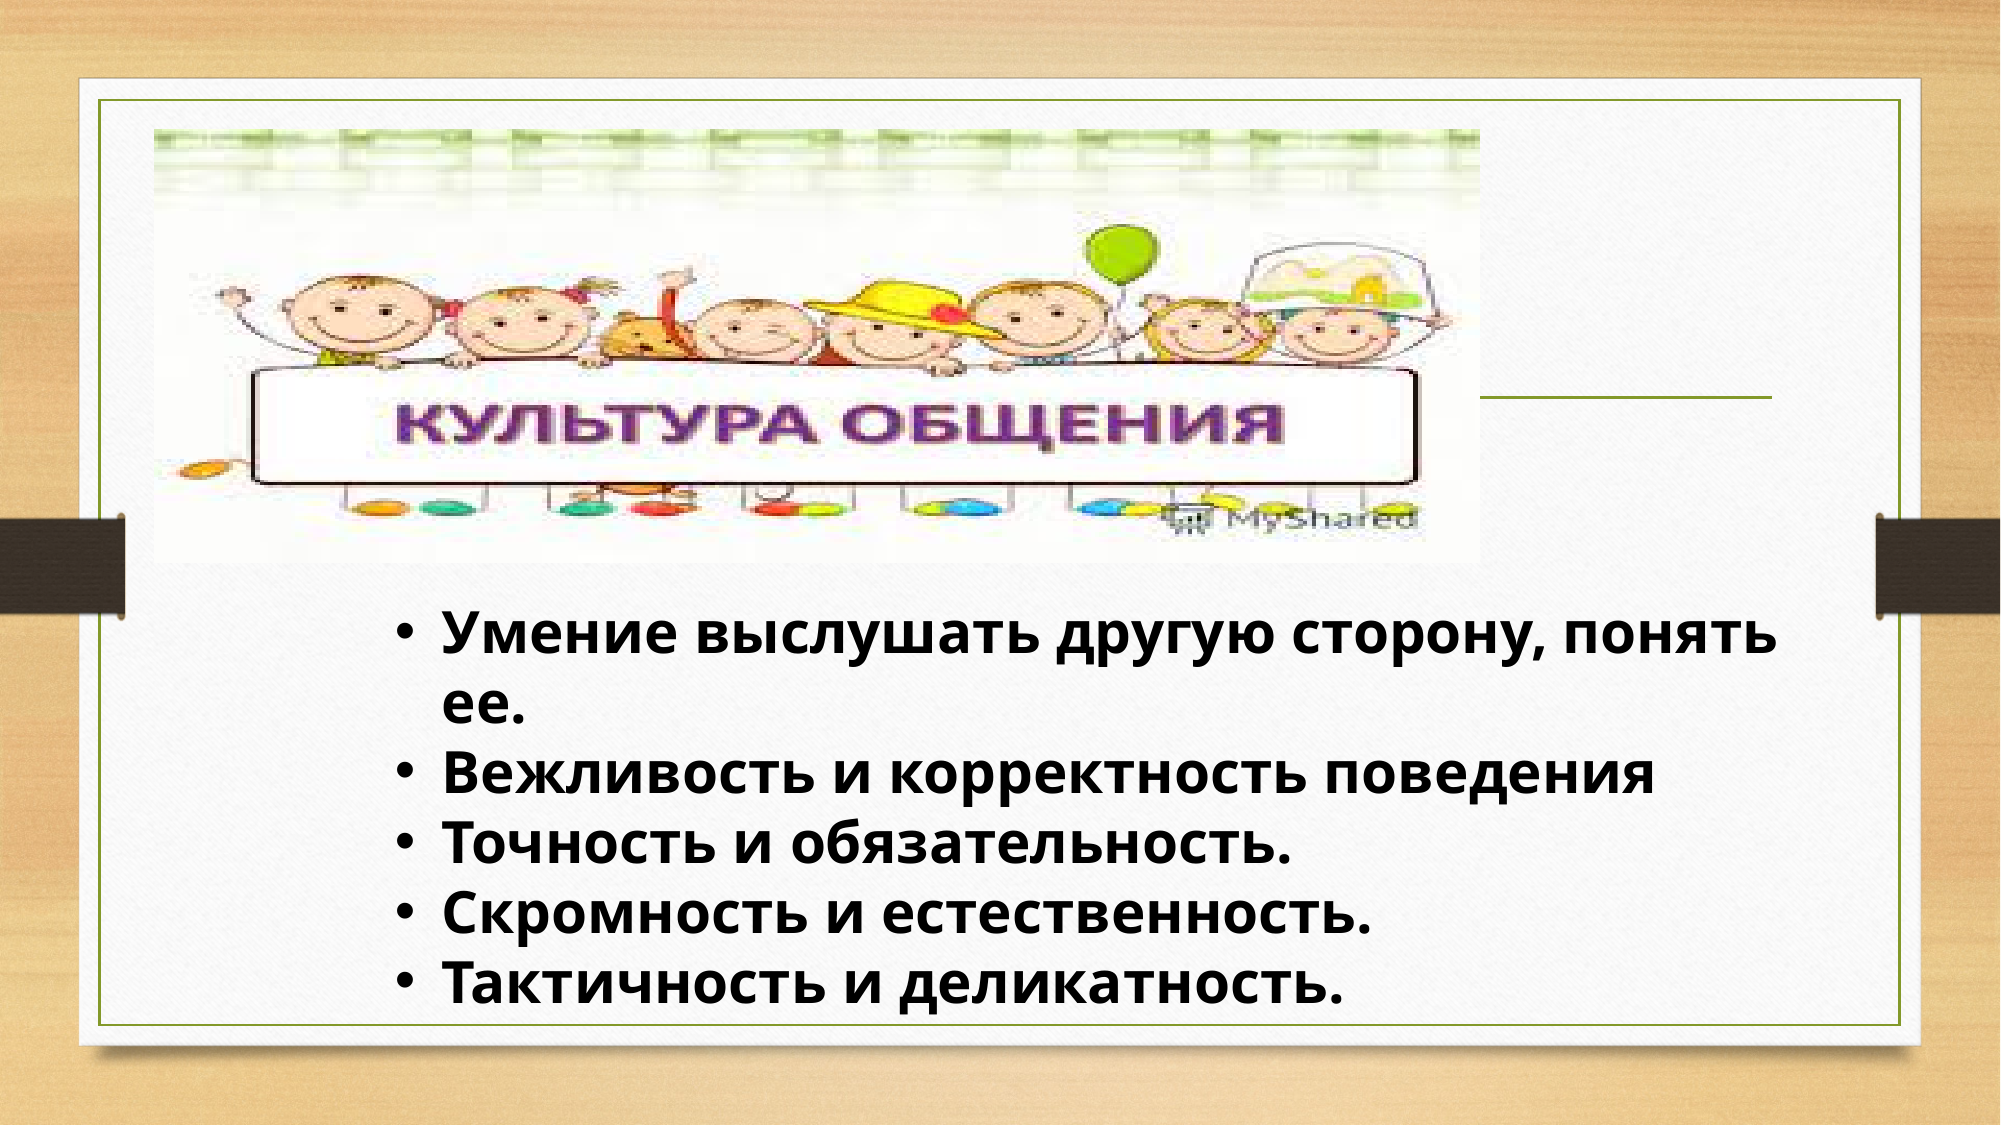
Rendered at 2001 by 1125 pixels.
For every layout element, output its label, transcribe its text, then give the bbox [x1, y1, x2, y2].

text_box Умение выслушать другую сторону, понять ее. Вежливость и корректность поведения Точность и обязательность. Скромность и естественность. Тактичность и деликатность. [380, 447, 1814, 1023]
picture [0, 0, 2001, 1125]
